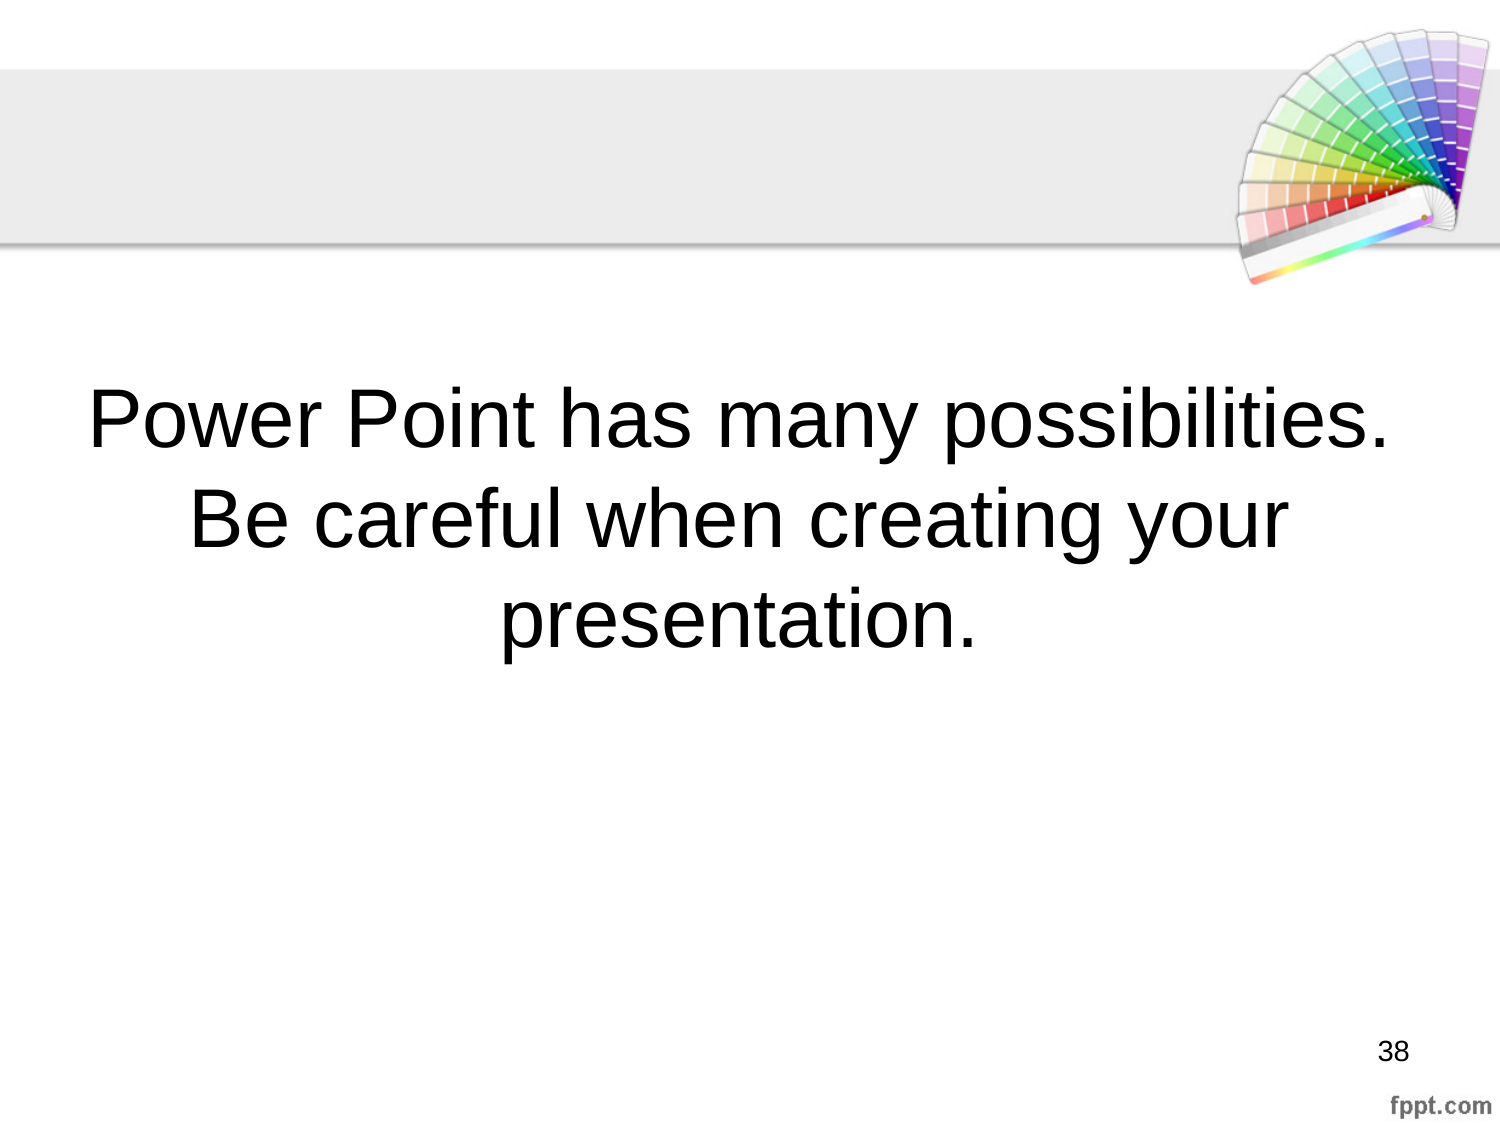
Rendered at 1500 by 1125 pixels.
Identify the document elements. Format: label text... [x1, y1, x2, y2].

slide_number ‹#› [1074, 1024, 1425, 1103]
title Power Point has many possibilities. Be careful when creating your presentation. [64, 338, 1415, 891]
picture [0, 0, 1500, 1125]
